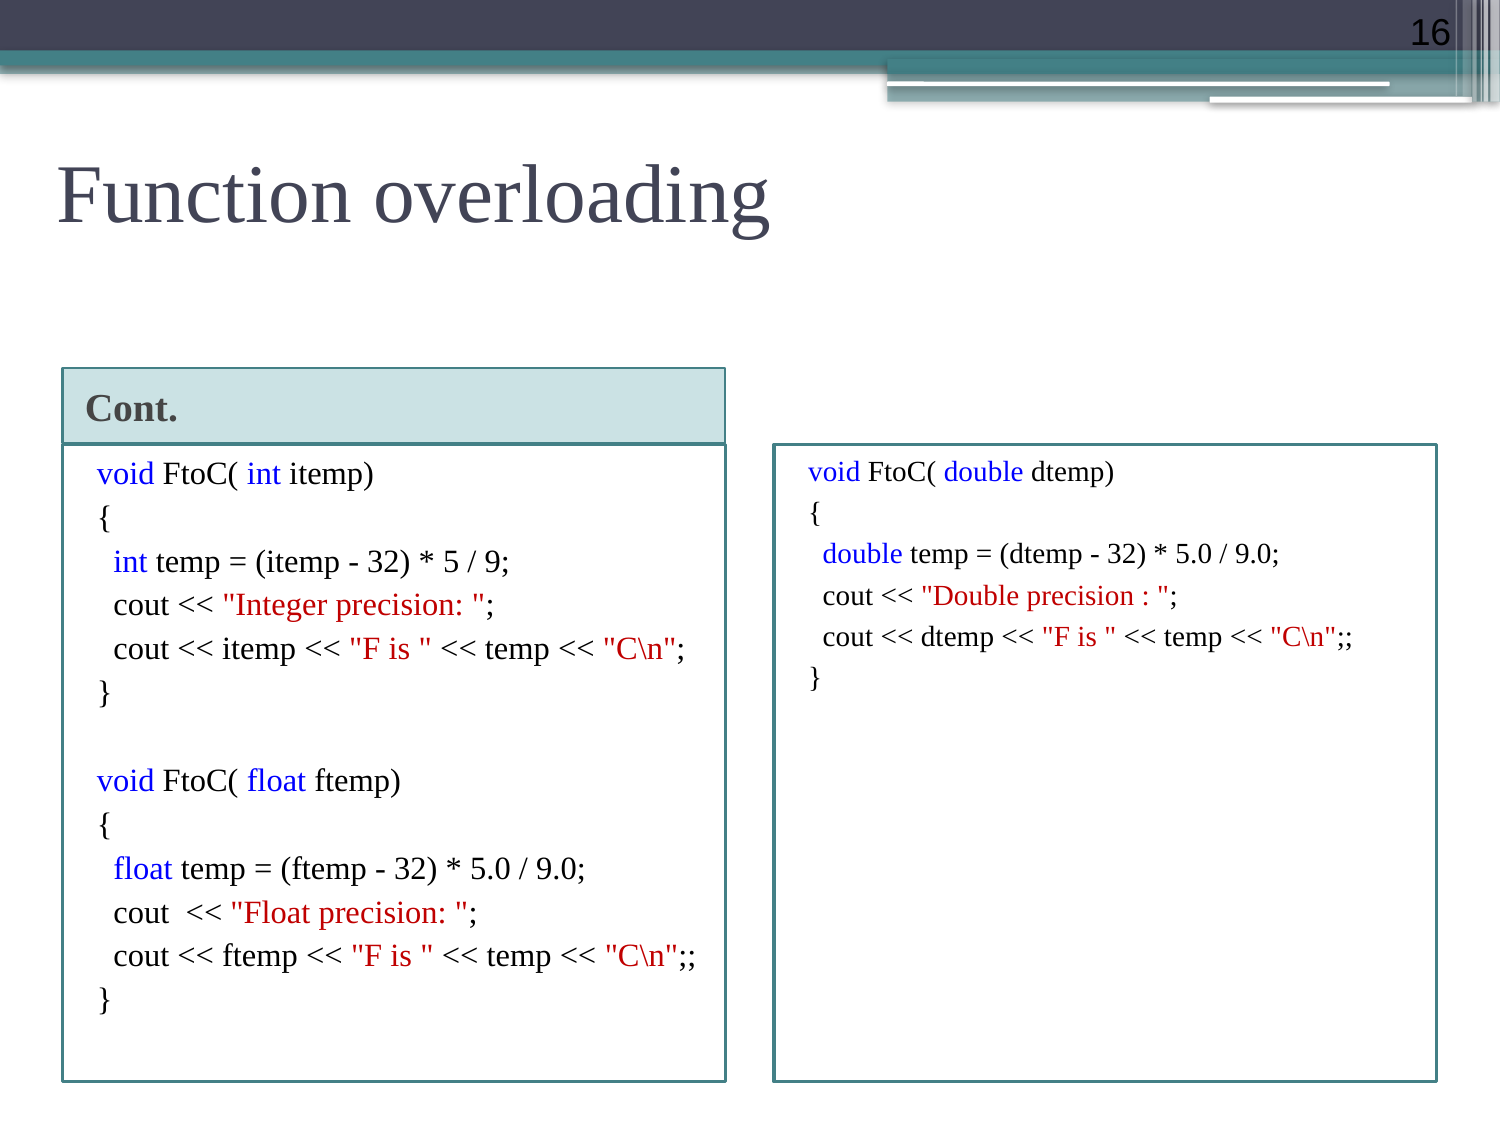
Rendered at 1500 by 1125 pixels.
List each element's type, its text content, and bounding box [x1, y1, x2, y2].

list void FtoC( int itemp)‏ { int temp = (itemp - 32) * 5 / 9; cout << "Integer precision: "; cout << itemp << "F is " << temp << "C\n"; } void FtoC( float ftemp)‏ { float temp = (ftemp - 32) * 5.0 / 9.0; cout << "Float precision: "; cout << ftemp << "F is " << temp << "C\n";; } [61, 443, 727, 1083]
title Function overloading [41, 101, 1417, 278]
list Cont. [61, 367, 726, 443]
list void FtoC( double dtemp)‏ { double temp = (dtemp - 32) * 5.0 / 9.0; cout << "Double precision : "; cout << dtemp << "F is " << temp << "C\n";; } [772, 443, 1438, 1083]
slide_number 16 [1341, 0, 1466, 61]
